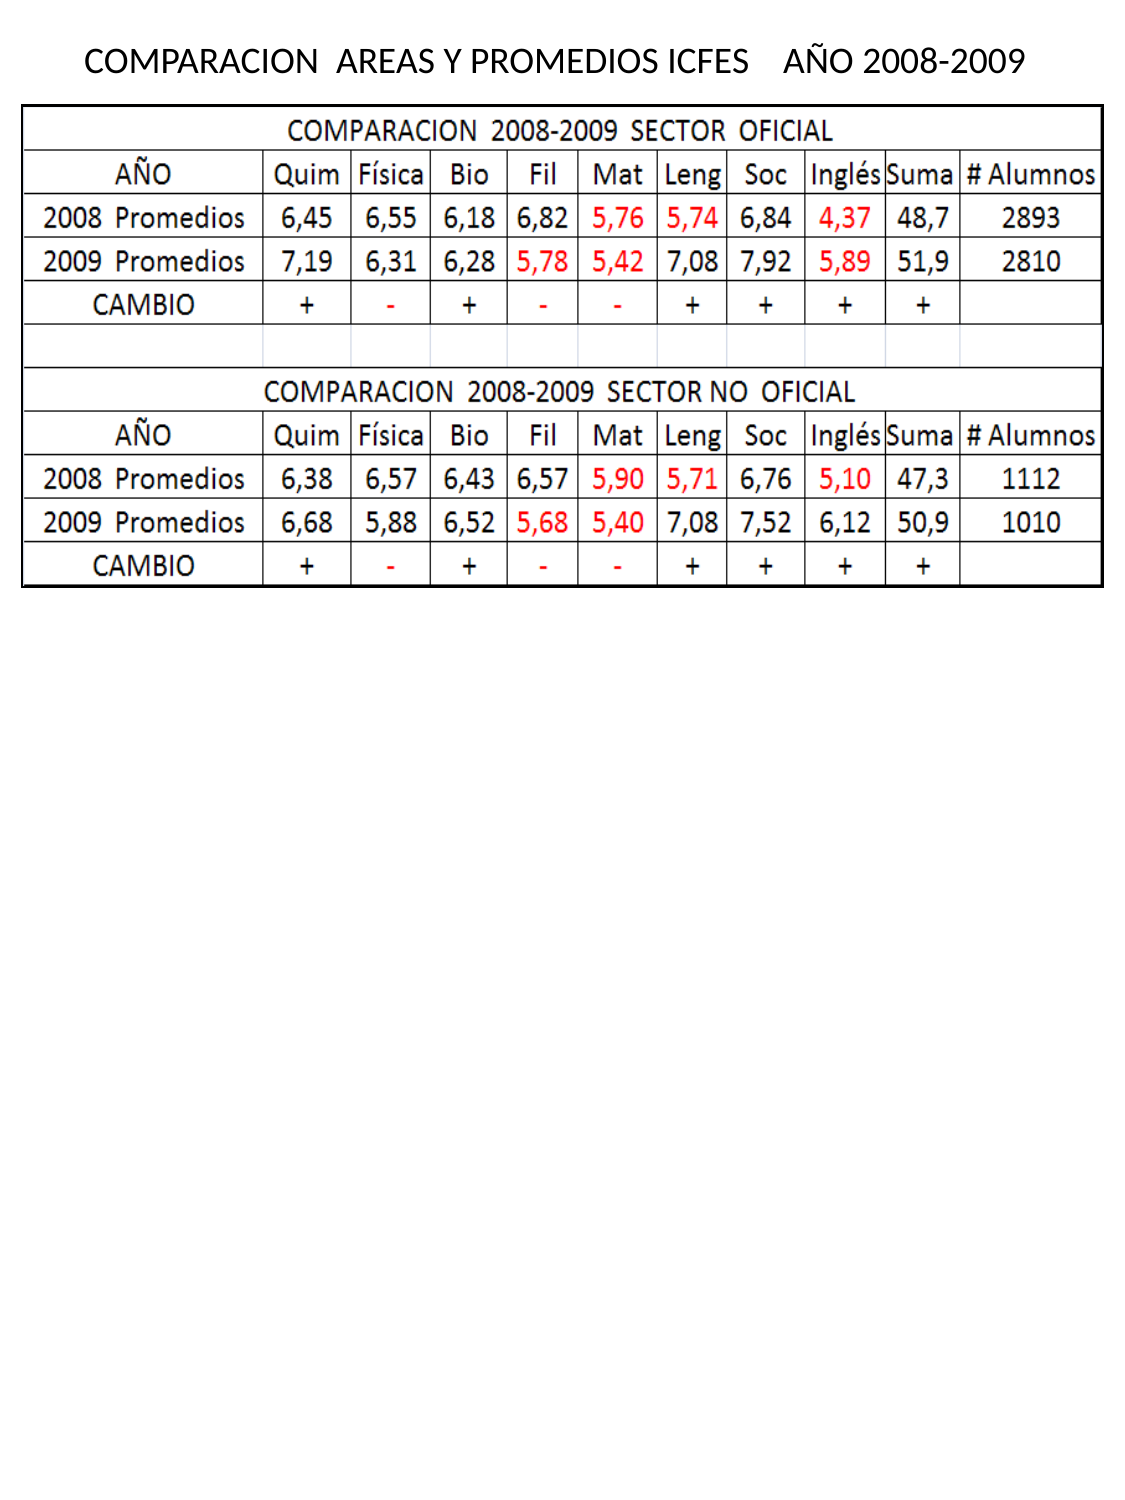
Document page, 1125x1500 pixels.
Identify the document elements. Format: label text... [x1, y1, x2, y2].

picture [23, 106, 1102, 587]
text_box COMPARACION AREAS Y PROMEDIOS ICFES AÑO 2008-2009 [38, 28, 1082, 89]
